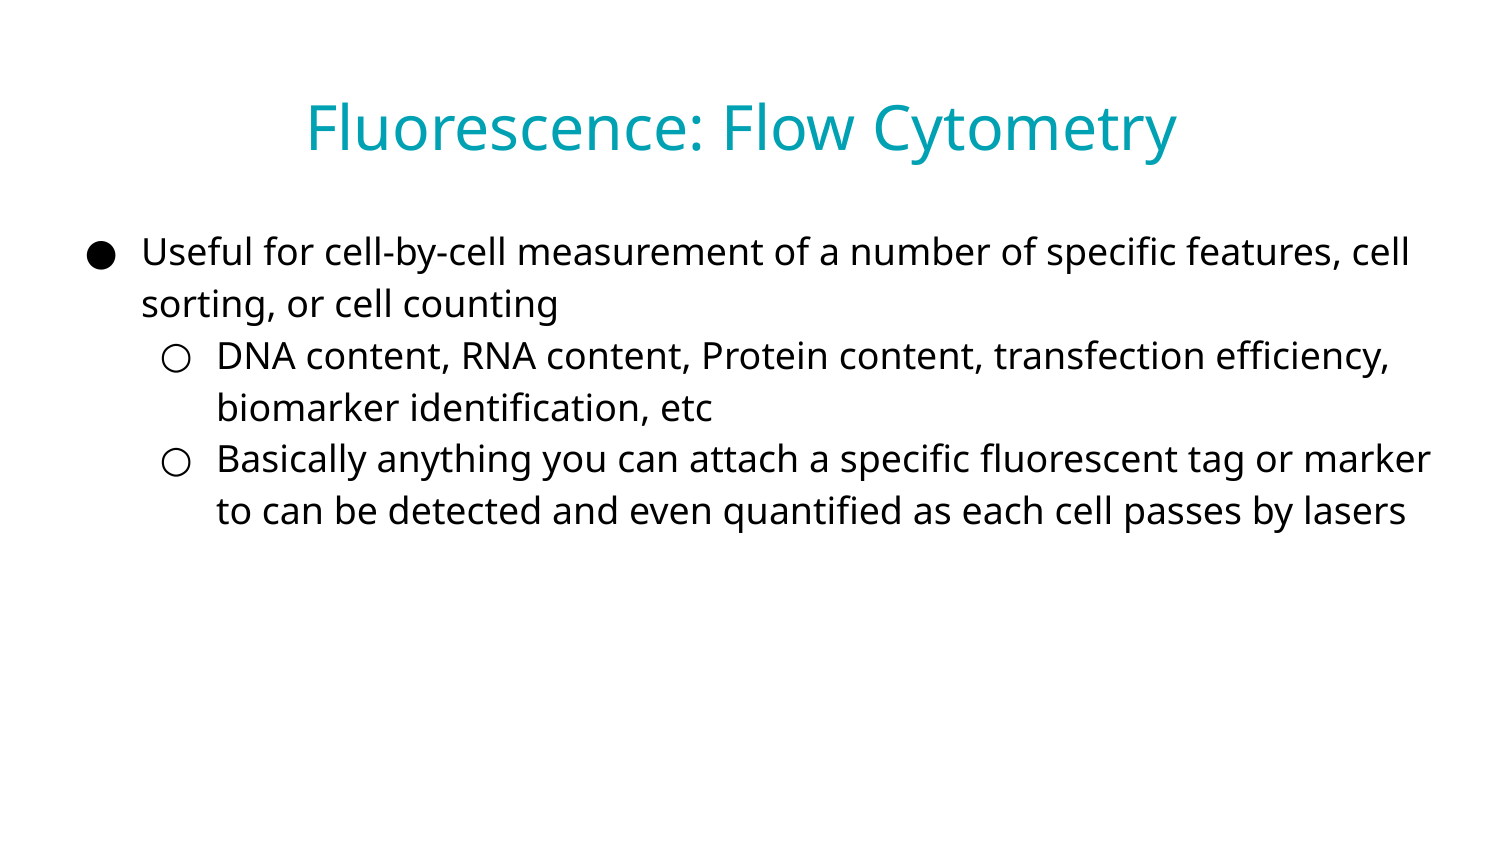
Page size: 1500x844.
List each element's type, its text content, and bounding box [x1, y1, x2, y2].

title Fluorescence: Flow Cytometry [51, 72, 1449, 186]
list Useful for cell-by-cell measurement of a number of specific features, cell sorting, or cell counting DNA content, RNA content, Protein content, transfection efficiency, biomarker identification, etc Basically anything you can attach a specific fluorescent tag or marker to can be detected and even quantified as each cell passes by lasers [51, 206, 1449, 758]
